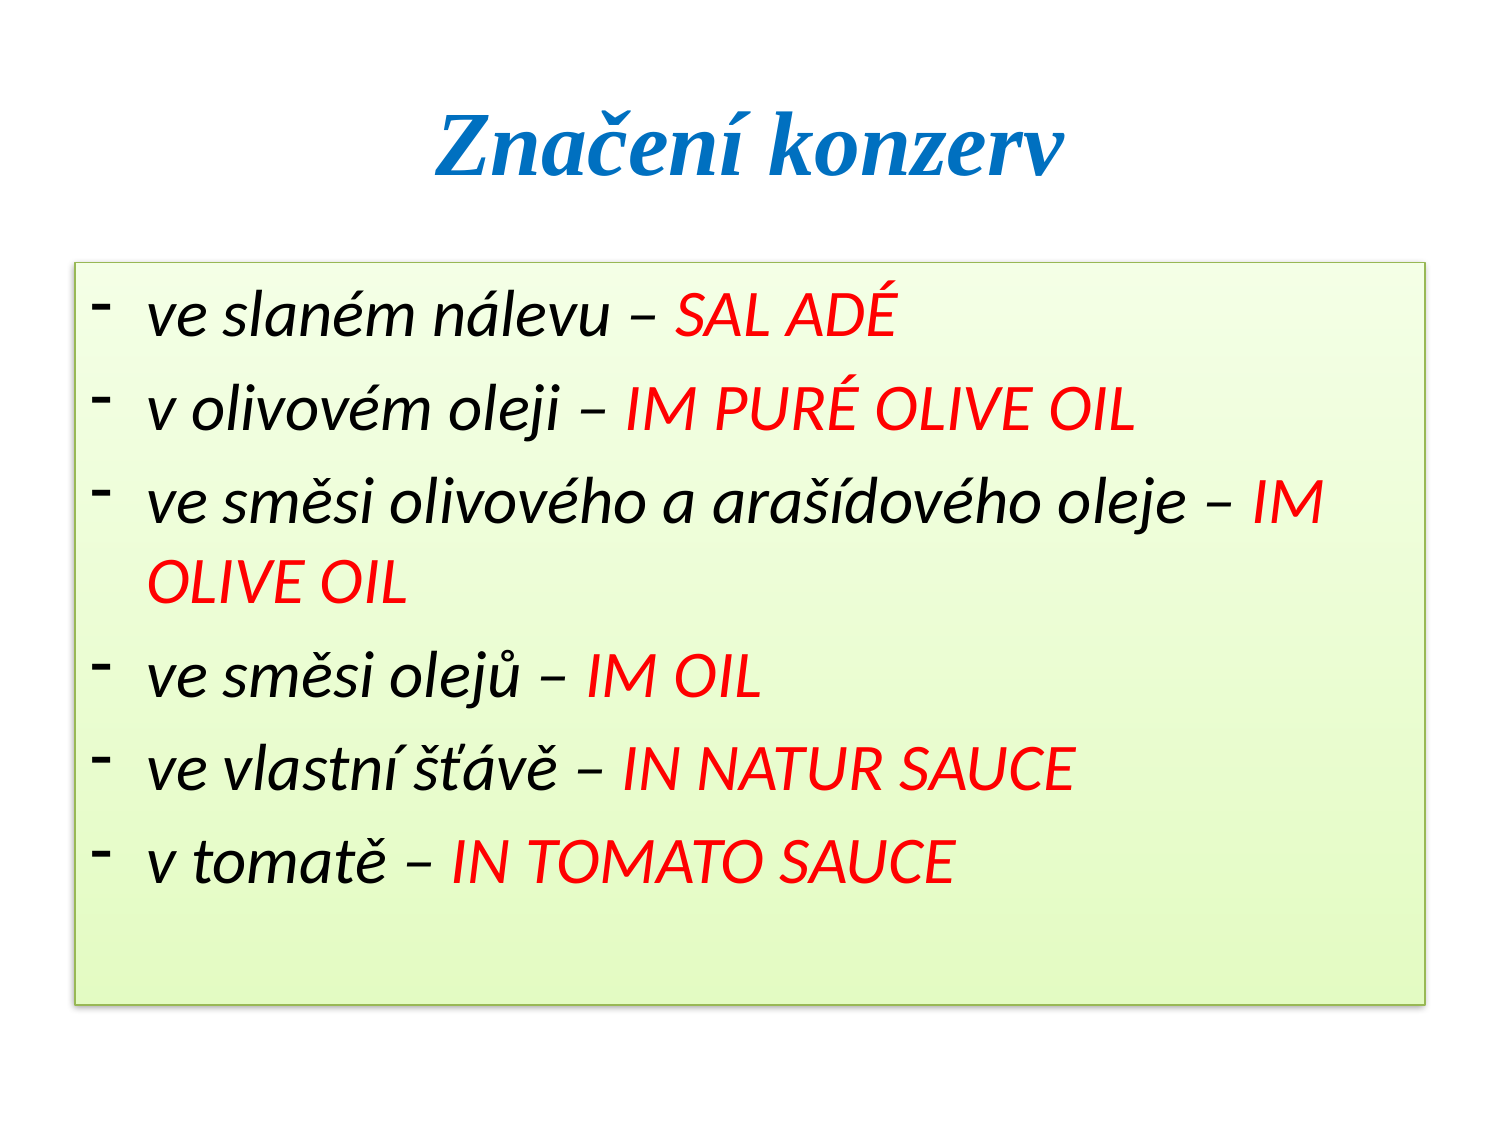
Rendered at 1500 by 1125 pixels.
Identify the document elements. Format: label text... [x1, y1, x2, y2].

list ve slaném nálevu – SAL ADÉ v olivovém oleji – IM PURÉ OLIVE OIL ve směsi olivového a arašídového oleje – IM OLIVE OIL ve směsi olejů – IM OIL ve vlastní šťávě – IN NATUR SAUCE v tomatě – IN TOMATO SAUCE [74, 262, 1426, 1006]
title Značení konzerv [75, 45, 1425, 233]
